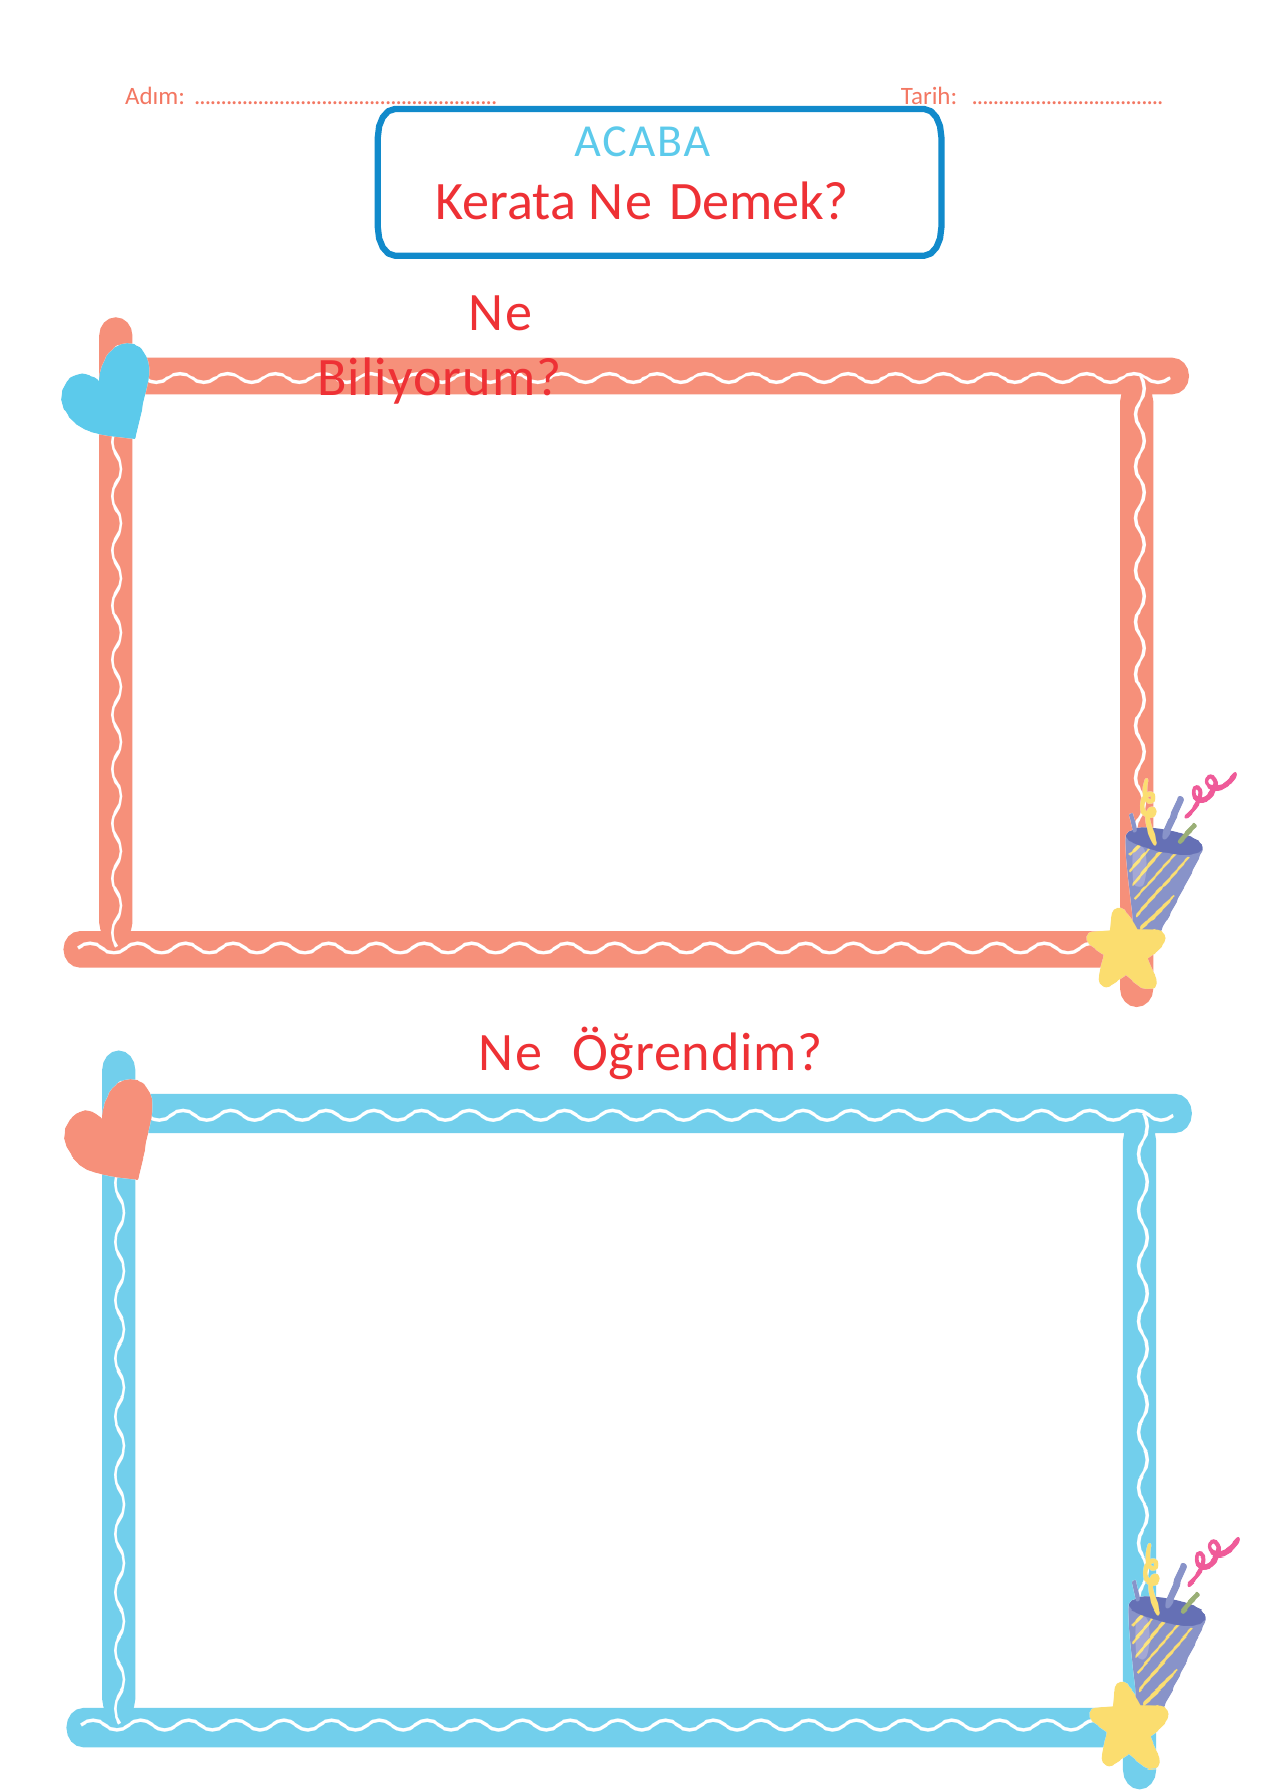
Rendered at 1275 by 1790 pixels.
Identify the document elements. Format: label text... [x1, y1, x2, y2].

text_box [64, 1050, 1240, 1790]
text_box [377, 109, 942, 256]
text_box Adım: ......................................................... [122, 77, 505, 110]
text_box ACABA Kerata Ne Demek? [277, 108, 998, 231]
text_box Can ıntıNe Biliyorum? [267, 273, 987, 315]
text_box Tarih: .................................... [898, 77, 1171, 110]
text_box Ne Öğrendim? [476, 1016, 828, 1048]
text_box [61, 316, 1237, 1008]
